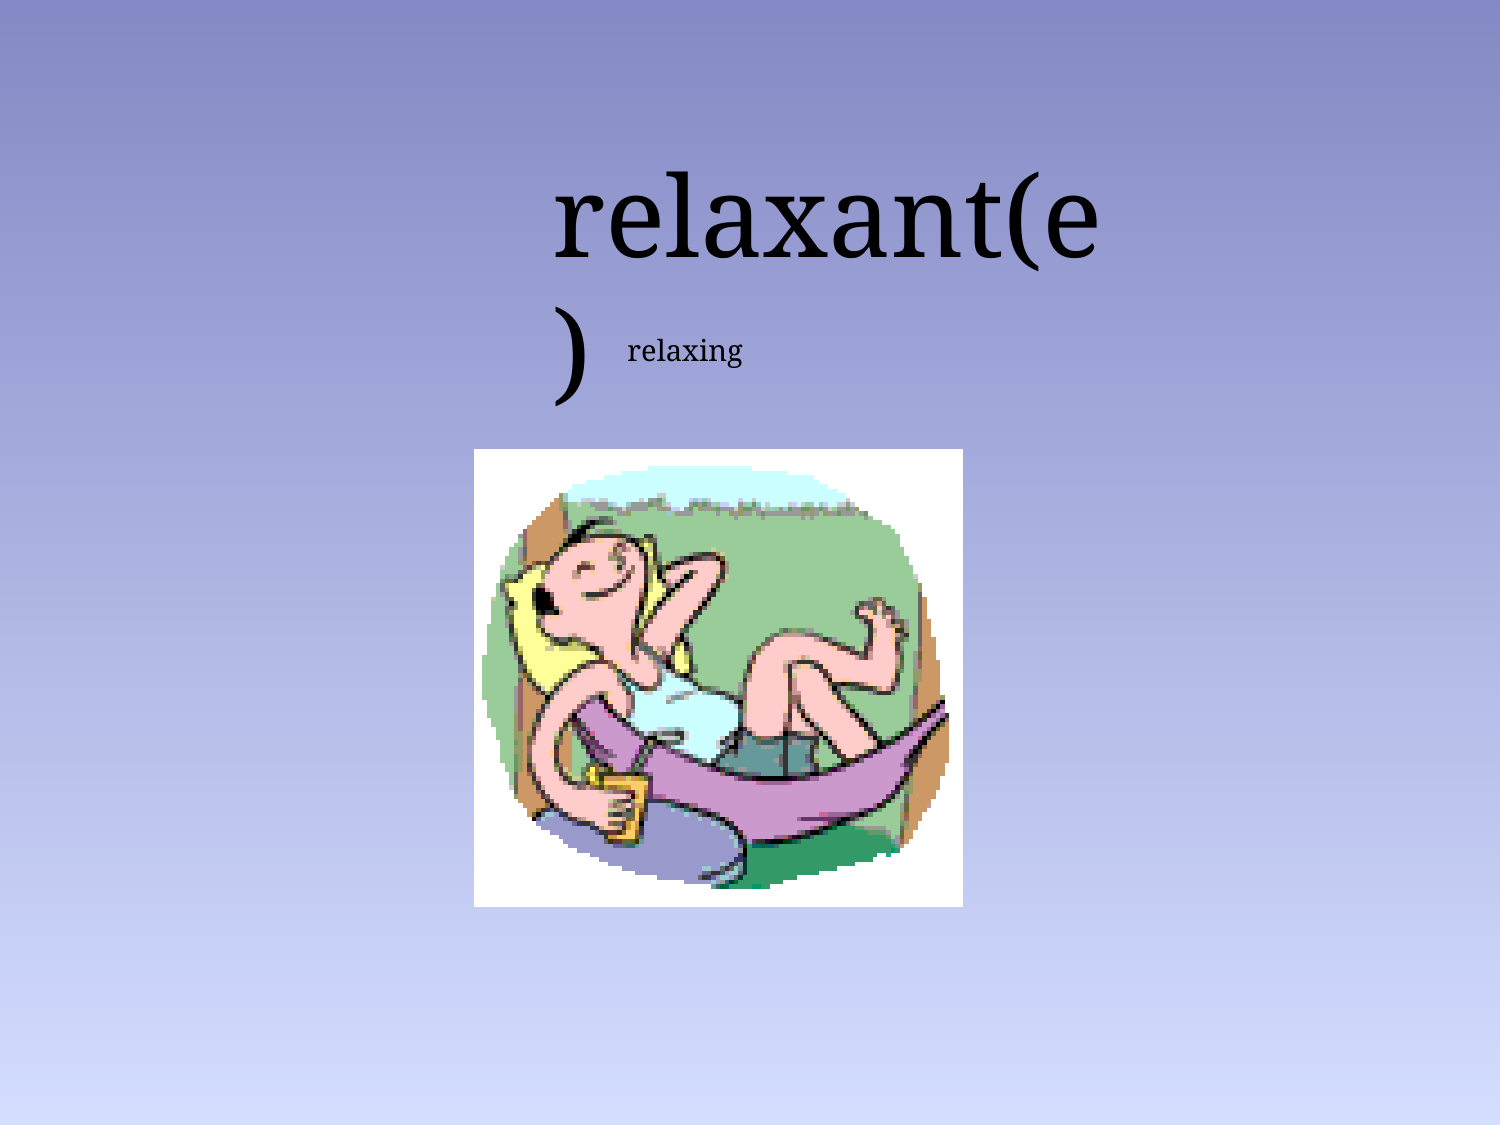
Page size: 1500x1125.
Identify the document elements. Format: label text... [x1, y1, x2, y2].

picture [474, 449, 963, 907]
text_box relaxant(e) [537, 137, 1150, 423]
text_box relaxing [612, 324, 763, 375]
